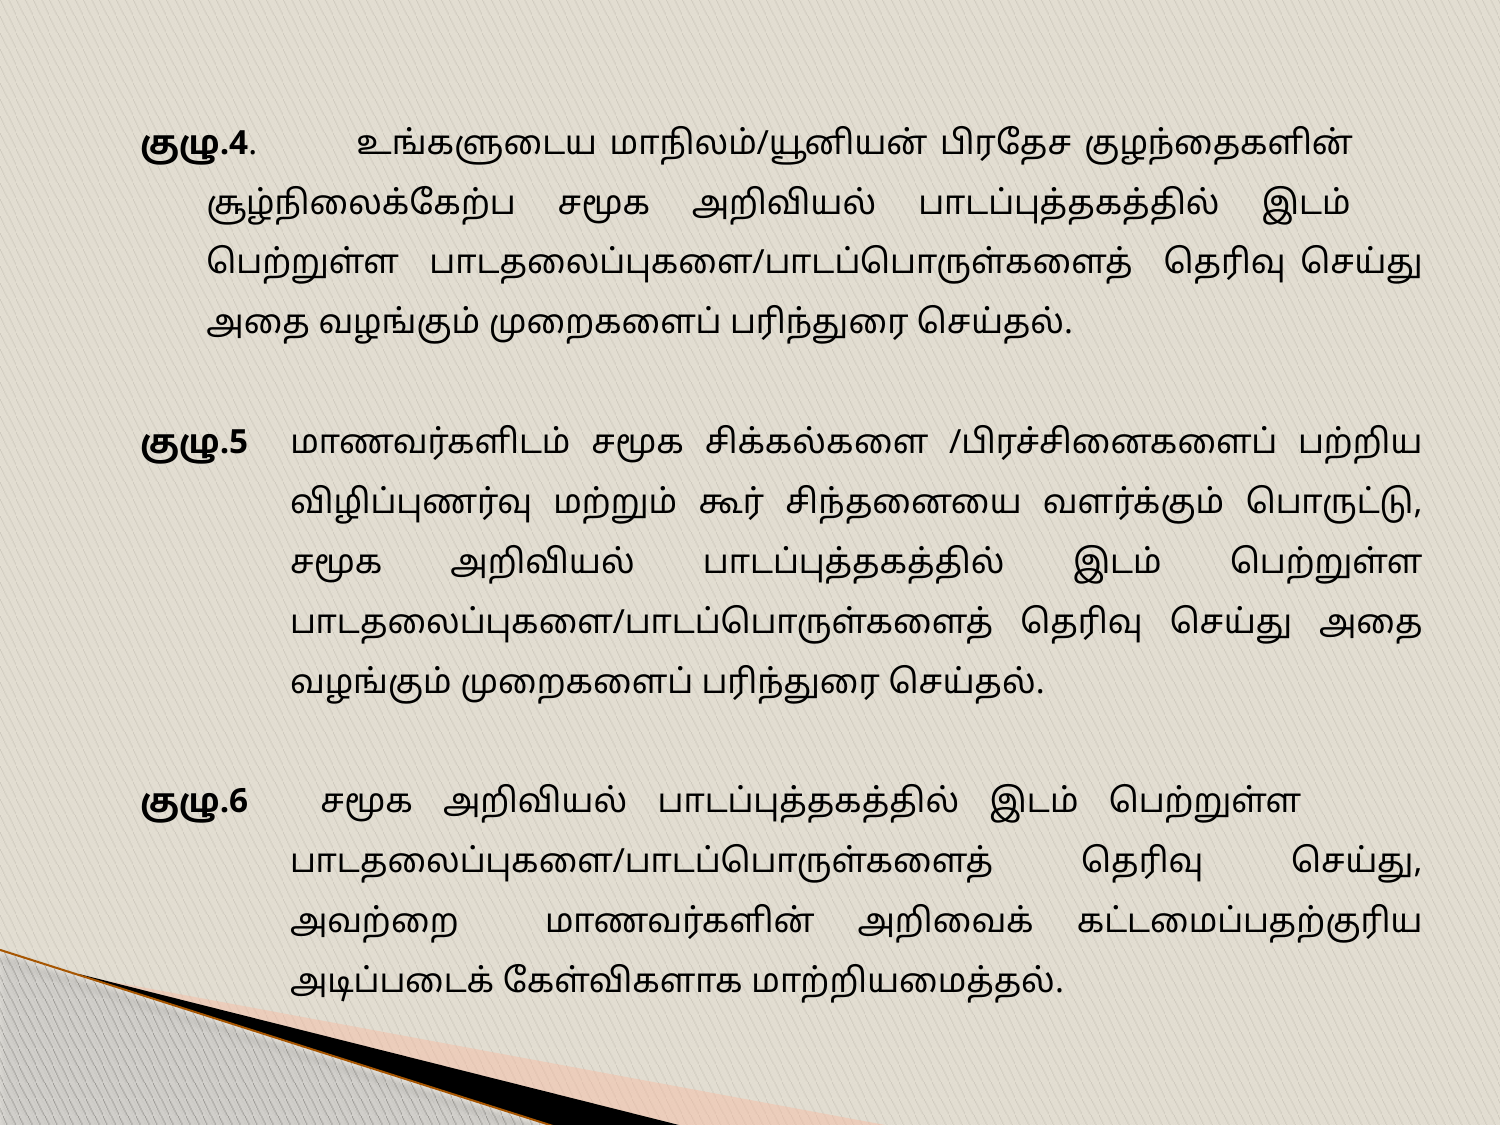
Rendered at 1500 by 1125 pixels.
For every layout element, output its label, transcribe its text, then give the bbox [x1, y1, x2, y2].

text_box குழு.4. உங்களுடைய மாநிலம்/யூனியன் பிரதேச குழந்தைகளின் சூழ்நிலைக்கேற்ப சமூக அறிவியல் பாடப்புத்தகத்தில் இடம் பெற்றுள்ள பாடதலைப்புகளை/பாடப்பொருள்களைத் தெரிவு செய்து அதை வழங்கும் முறைகளைப் பரிந்துரை செய்தல். குழு.5 மாணவர்களிடம் சமூக சிக்கல்களை /பிரச்சினைகளைப் பற்றிய விழிப்புணர்வு மற்றும் கூர் சிந்தனையை வளர்க்கும் பொருட்டு, சமூக அறிவியல் பாடப்புத்தகத்தில் இடம் பெற்றுள்ள பாடதலைப்புகளை/பாடப்பொருள்களைத் தெரிவு செய்து அதை வழங்கும் முறைகளைப் பரிந்துரை செய்தல். குழு.6 சமூக அறிவியல் பாடப்புத்தகத்தில் இடம் பெற்றுள்ள பாடதலைப்புகளை/பாடப்பொருள்களைத் தெரிவு செய்து, அவற்றை மாணவர்களின் அறிவைக் கட்டமைப்பதற்குரிய அடிப்படைக் கேள்விகளாக மாற்றியமைத்தல். [125, 53, 1438, 1067]
